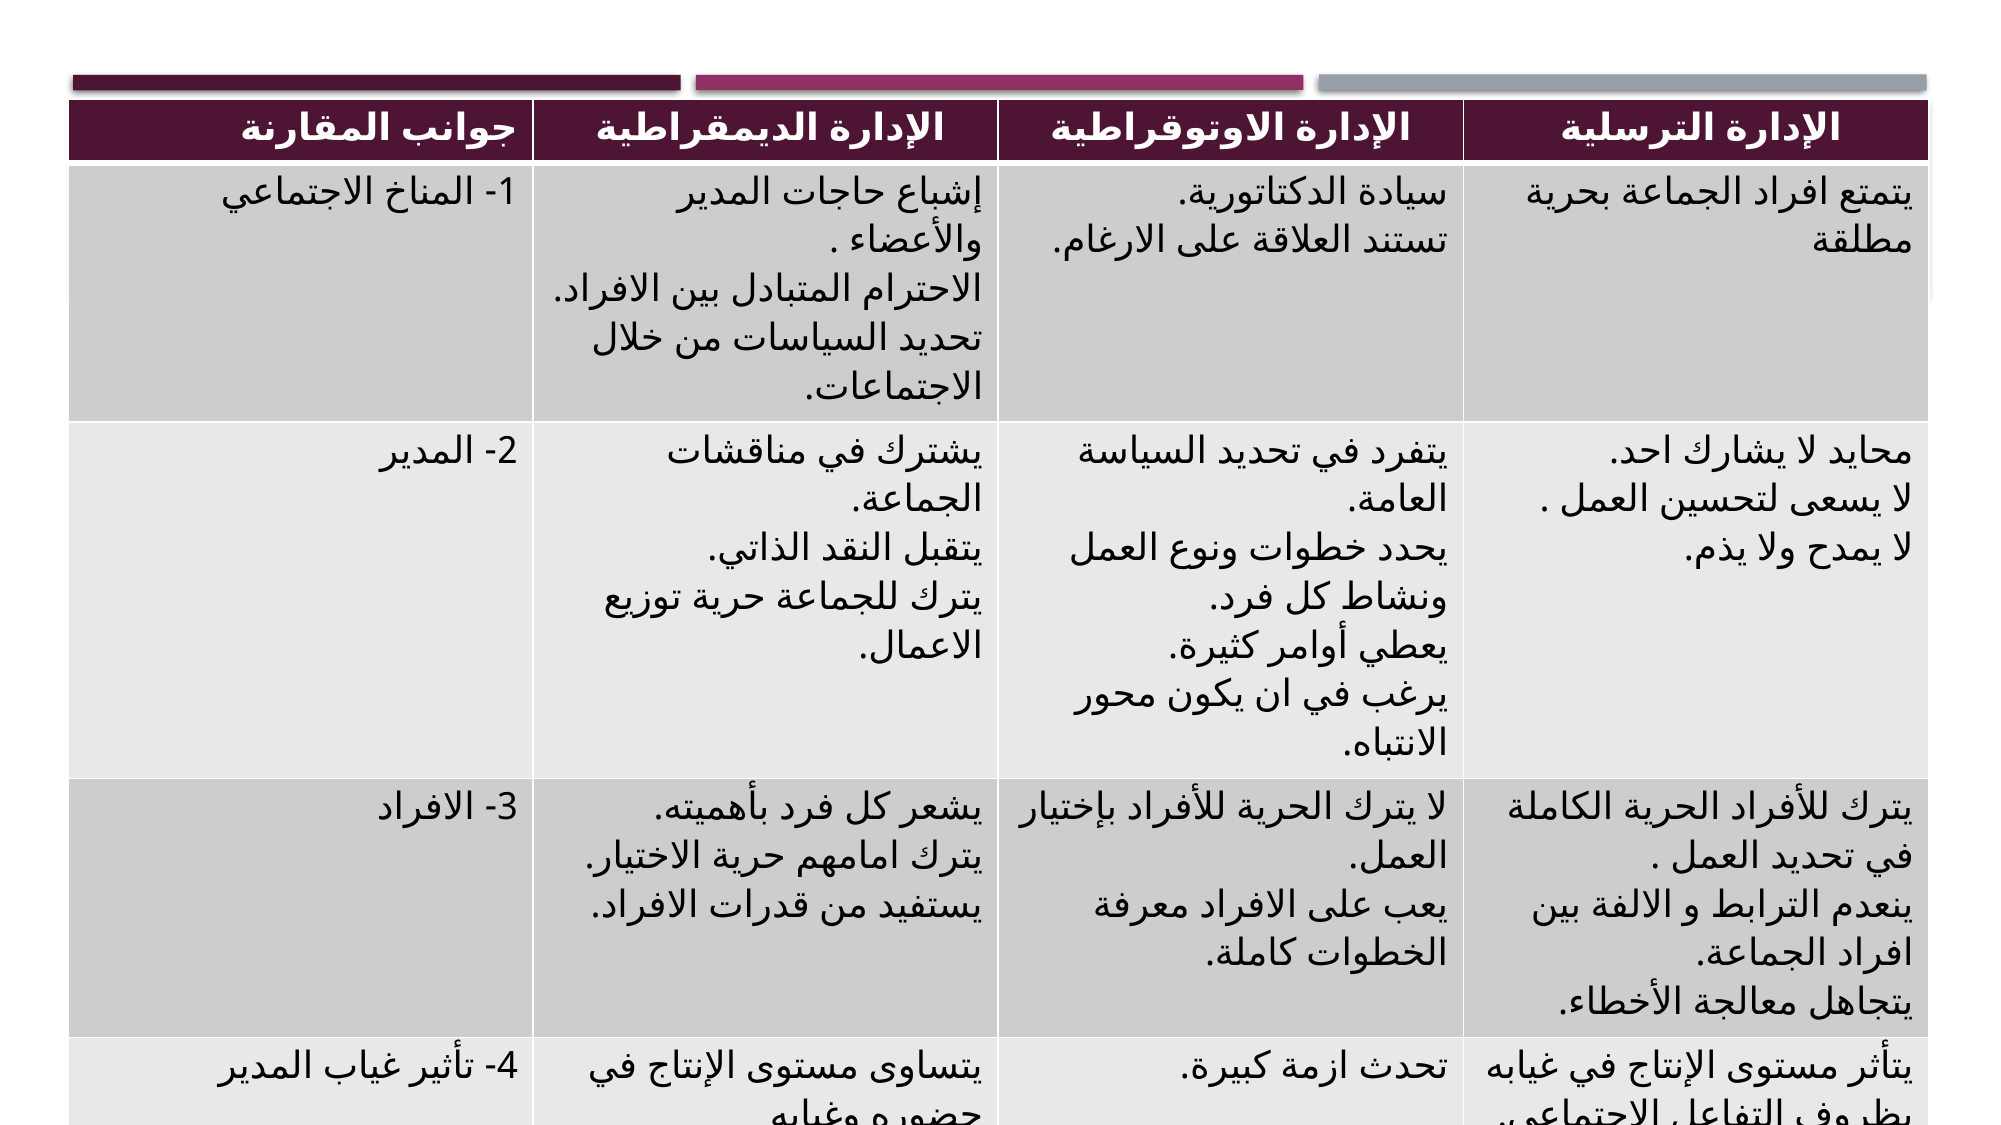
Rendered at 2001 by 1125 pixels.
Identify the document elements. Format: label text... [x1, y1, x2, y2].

table_cell 1- المناخ الاجتماعي [69, 166, 532, 421]
table_cell يتساوى مستوى الإنتاج في حضوره وغيابه [534, 1038, 997, 1125]
table_cell 3- الافراد [69, 779, 532, 1037]
table_header الإدارة الترسلية [1464, 100, 1928, 160]
table_cell يترك للأفراد الحرية الكاملة في تحديد العمل . ينعدم الترابط و الالفة بين افراد الجماعة. يتجاهل معالجة الأخطاء. [1464, 779, 1928, 1037]
table_header الإدارة الديمقراطية [534, 100, 997, 160]
table_header جوانب المقارنة [69, 100, 532, 160]
table_cell سيادة الدكتاتورية. تستند العلاقة على الارغام. [999, 166, 1463, 421]
table_cell يتأثر مستوى الإنتاج في غيابه بظروف التفاعل الاجتماعي. [1464, 1038, 1928, 1125]
table_cell يشترك في مناقشات الجماعة. يتقبل النقد الذاتي. يترك للجماعة حرية توزيع الاعمال. [534, 423, 997, 778]
table_cell 2- المدير [69, 423, 532, 778]
table_cell 4- تأثير غياب المدير [69, 1038, 532, 1125]
table_header الإدارة الاوتوقراطية [999, 100, 1463, 160]
table_cell يتمتع افراد الجماعة بحرية مطلقة [1464, 166, 1928, 421]
table_cell لا يترك الحرية للأفراد بإختيار العمل. يعب على الافراد معرفة الخطوات كاملة. [999, 779, 1463, 1037]
table_cell يتفرد في تحديد السياسة العامة. يحدد خطوات ونوع العمل ونشاط كل فرد. يعطي أوامر كثيرة. يرغب في ان يكون محور الانتباه. [999, 423, 1463, 778]
table_cell إشباع حاجات المدير والأعضاء . الاحترام المتبادل بين الافراد. تحديد السياسات من خلال الاجتماعات. [534, 166, 997, 421]
table_cell محايد لا يشارك احد. لا يسعى لتحسين العمل . لا يمدح ولا يذم. [1464, 423, 1928, 778]
table_cell يشعر كل فرد بأهميته. يترك امامهم حرية الاختيار. يستفيد من قدرات الافراد. [534, 779, 997, 1037]
table_cell تحدث ازمة كبيرة. [999, 1038, 1463, 1125]
